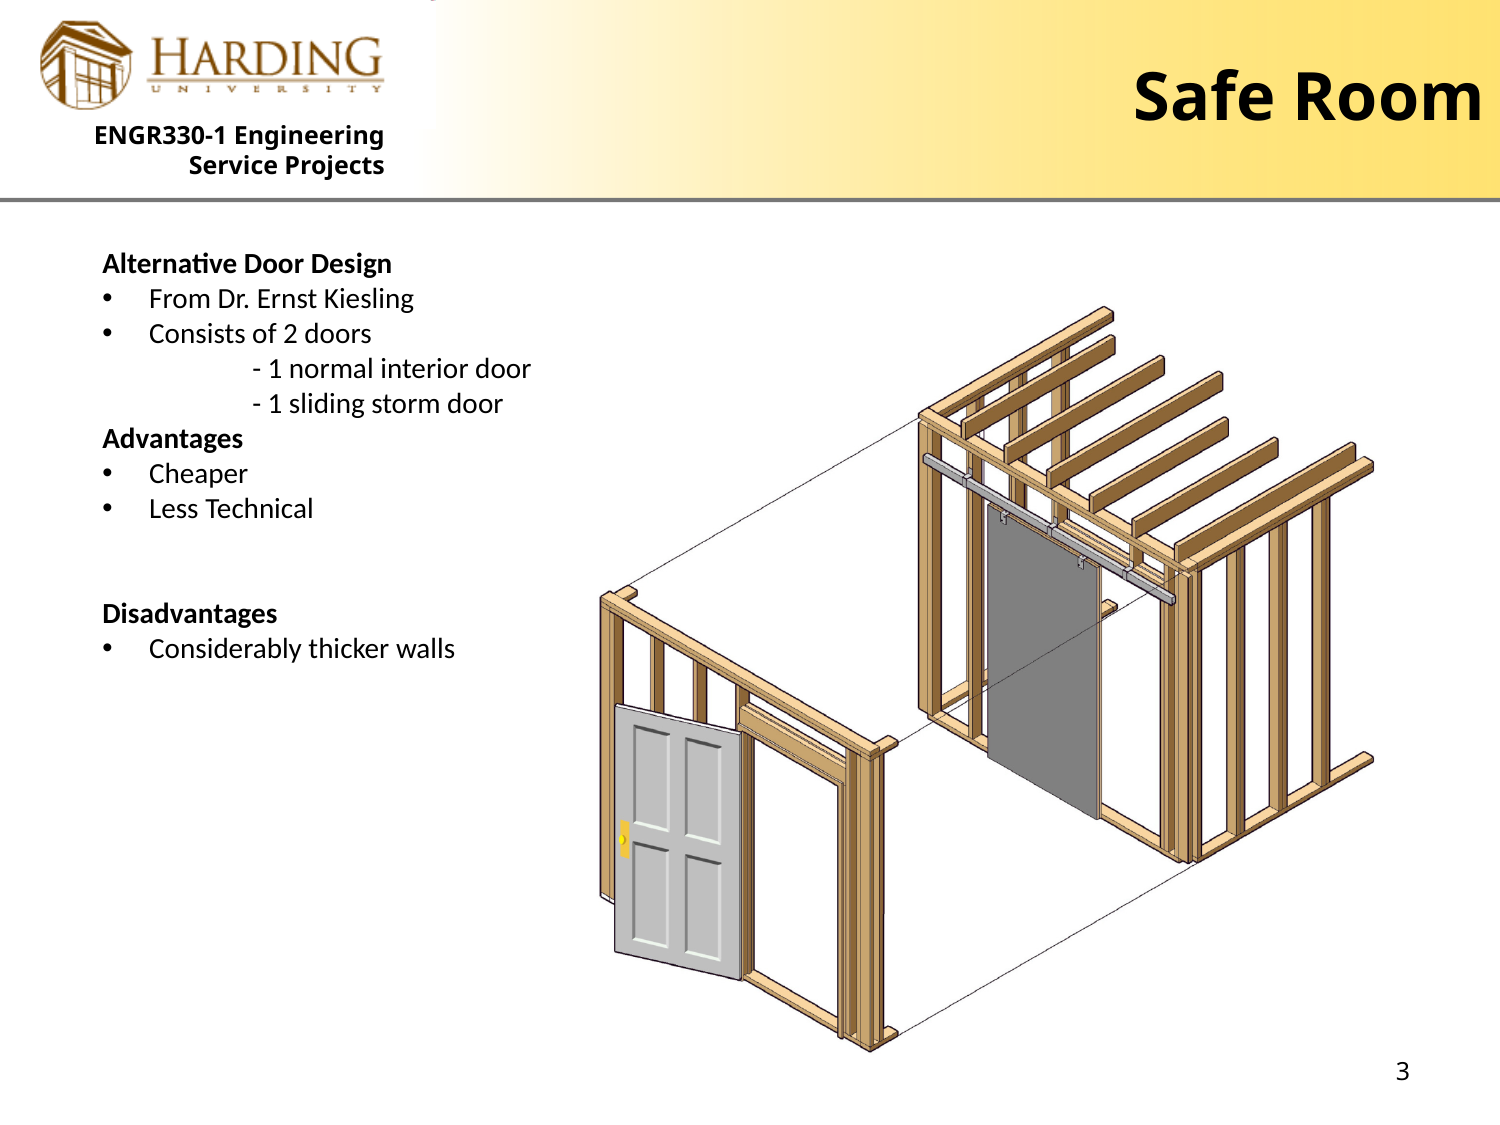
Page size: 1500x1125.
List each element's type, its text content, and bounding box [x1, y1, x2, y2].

text_box Alternative Door Design From Dr. Ernst Kiesling Consists of 2 doors - 1 normal interior door - 1 sliding storm door Advantages Cheaper Less Technical Disadvantages Considerably thicker walls [87, 237, 638, 707]
picture [573, 287, 1391, 1062]
title Safe Room [399, 0, 1500, 188]
picture [0, 0, 399, 129]
slide_number 3 [1074, 1042, 1425, 1103]
